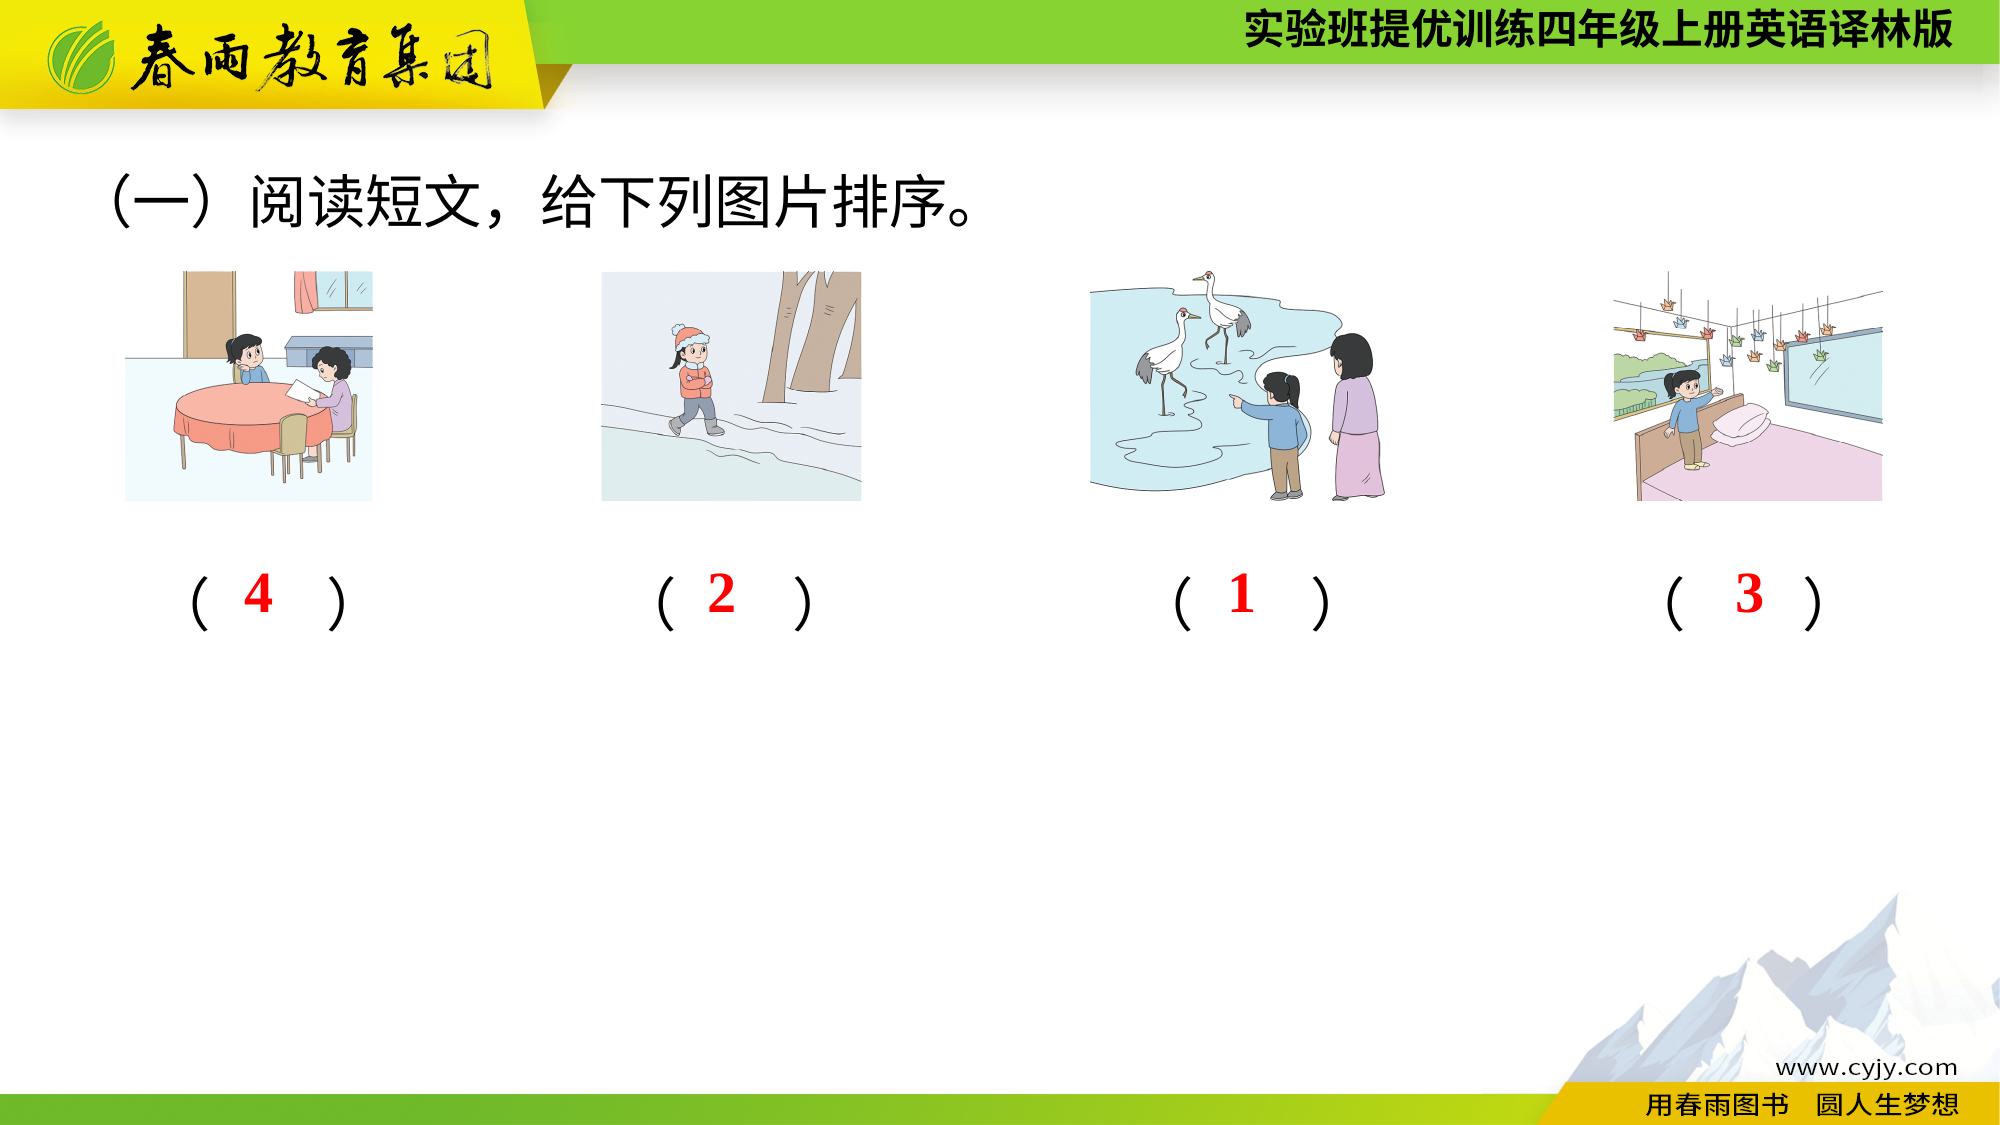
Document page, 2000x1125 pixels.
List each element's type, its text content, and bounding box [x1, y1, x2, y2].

text_box （ ） （ ） （ ） （ ） [84, 525, 1969, 646]
text_box 3 [1720, 546, 1780, 631]
picture [0, 0, 2000, 1125]
text_box 1 [1212, 546, 1272, 631]
list （一）阅读短文，给下列图片排序。 [59, 122, 1944, 231]
text_box 4 [229, 546, 289, 631]
text_box 2 [693, 546, 753, 631]
